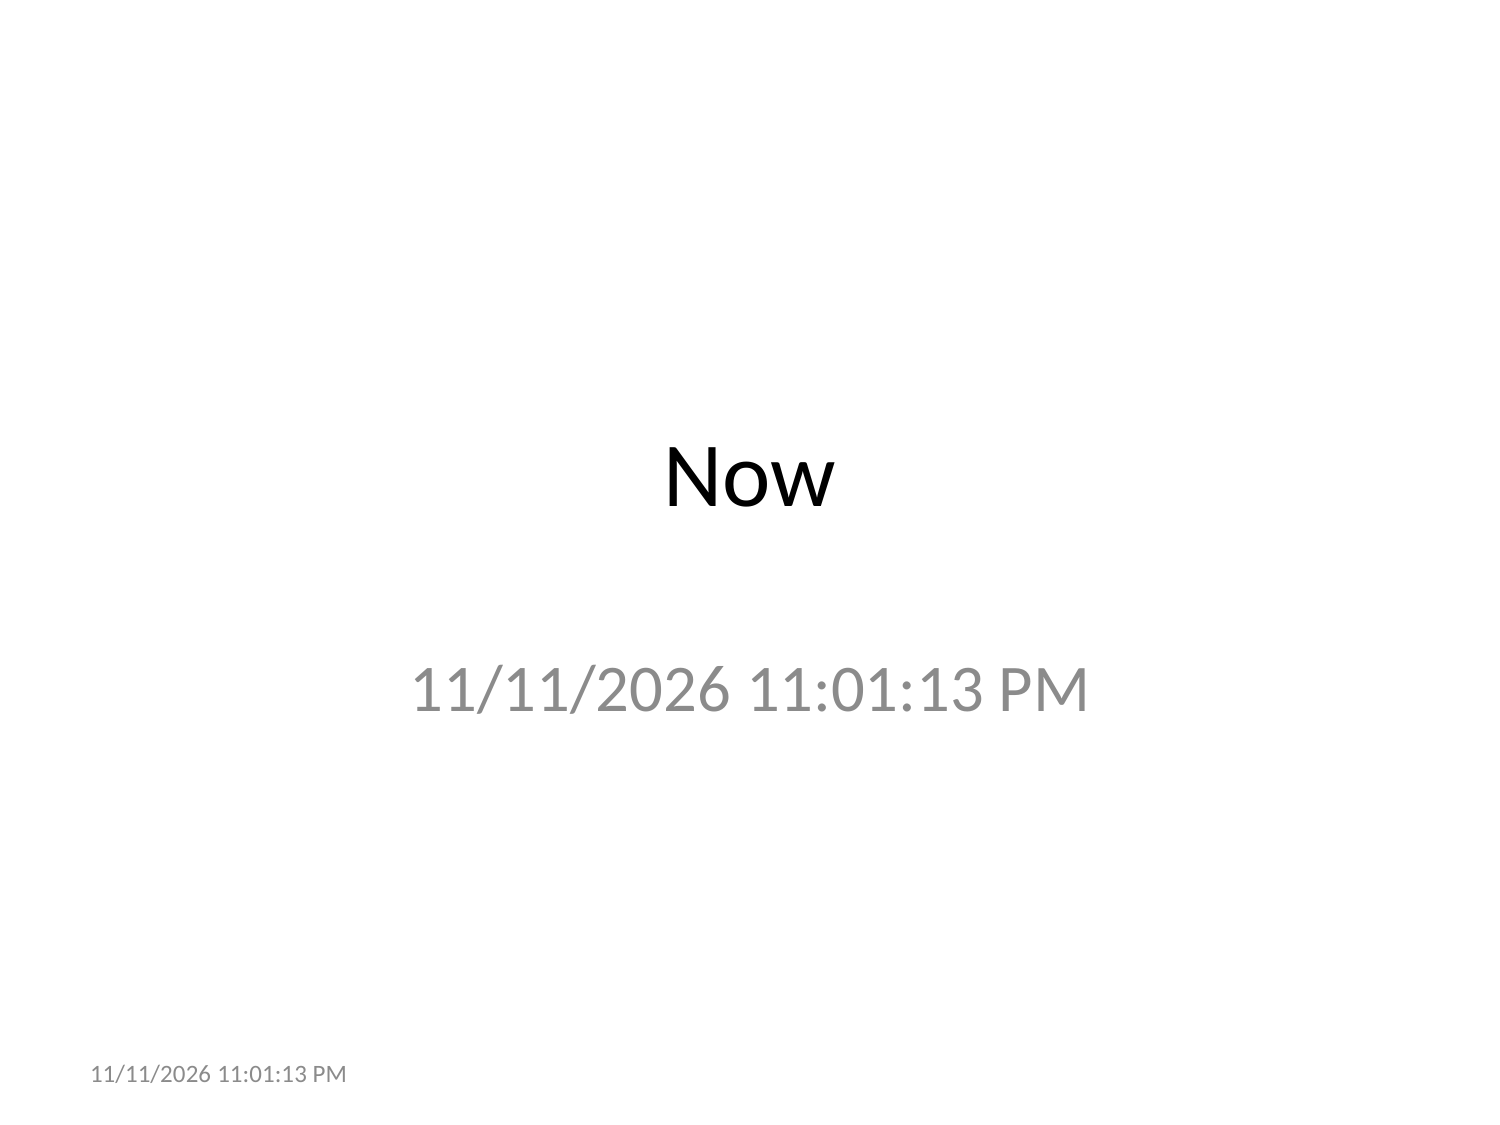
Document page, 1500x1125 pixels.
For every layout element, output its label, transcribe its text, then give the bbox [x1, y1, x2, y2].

title Now [112, 349, 1388, 591]
subtitle 2011-12-19 10:20:04 AM [225, 637, 1275, 925]
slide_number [75, 1042, 425, 1103]
